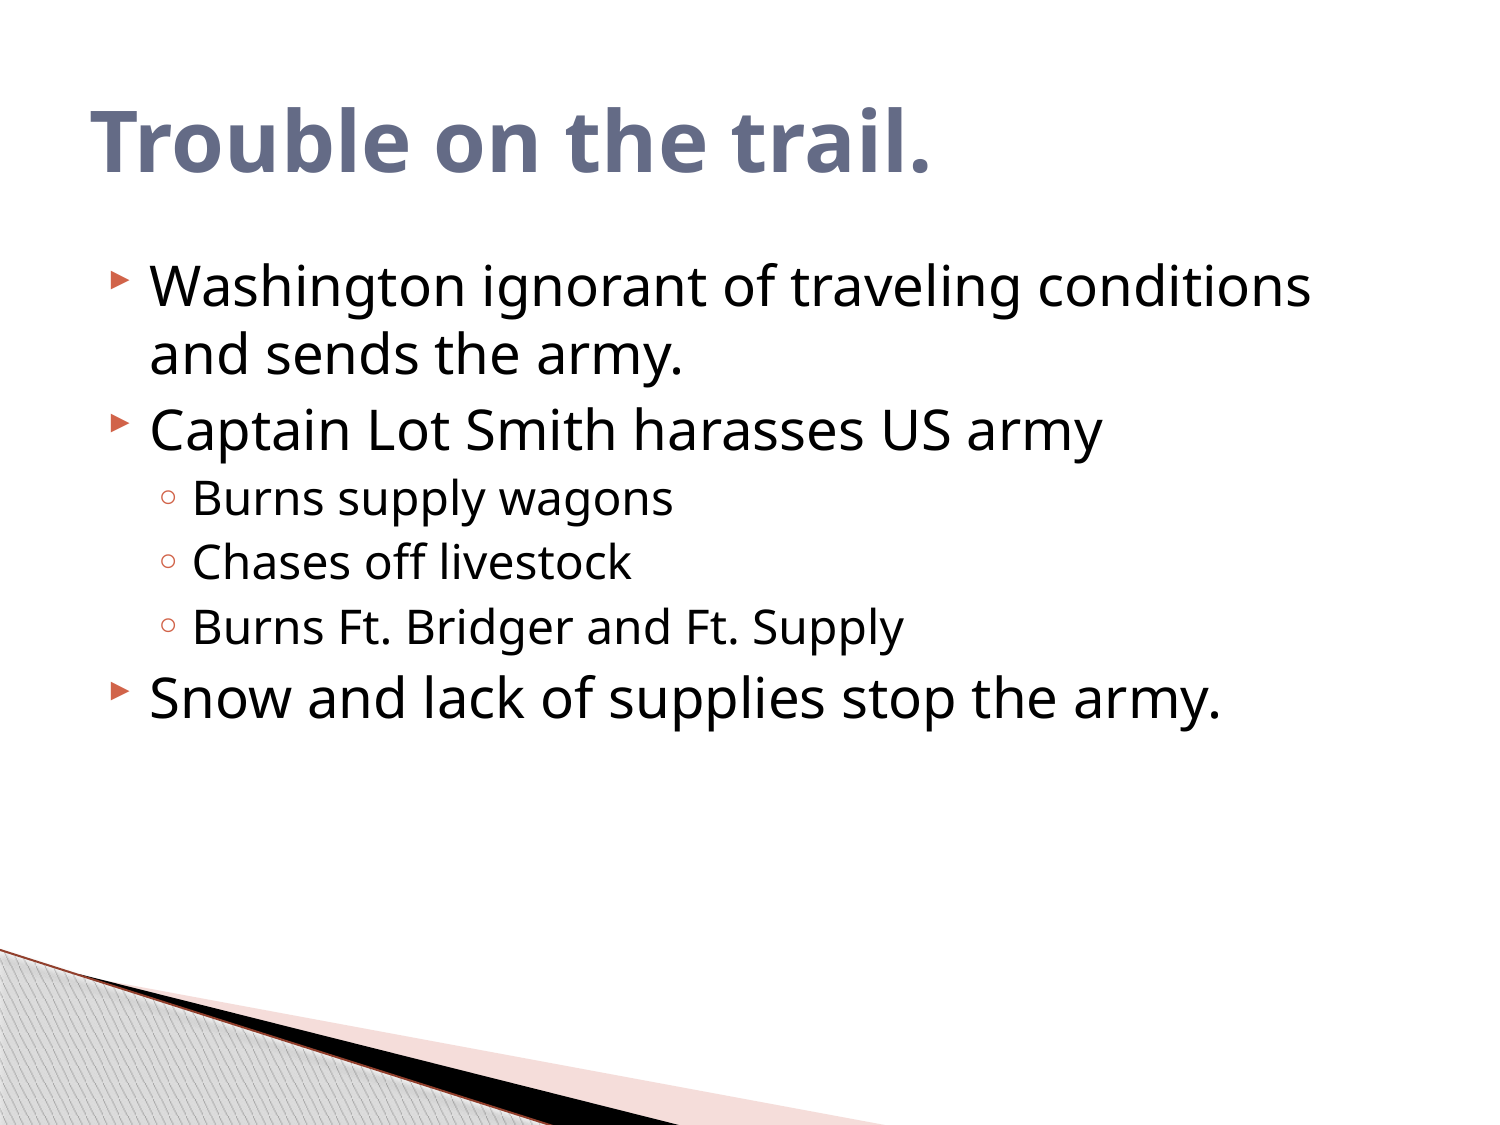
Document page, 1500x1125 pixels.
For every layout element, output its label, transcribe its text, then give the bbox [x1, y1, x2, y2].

list Washington ignorant of traveling conditions and sends the army. Captain Lot Smith harasses US army Burns supply wagons Chases off livestock Burns Ft. Bridger and Ft. Supply Snow and lack of supplies stop the army. [75, 243, 1425, 986]
title Trouble on the trail. [75, 45, 1425, 233]
